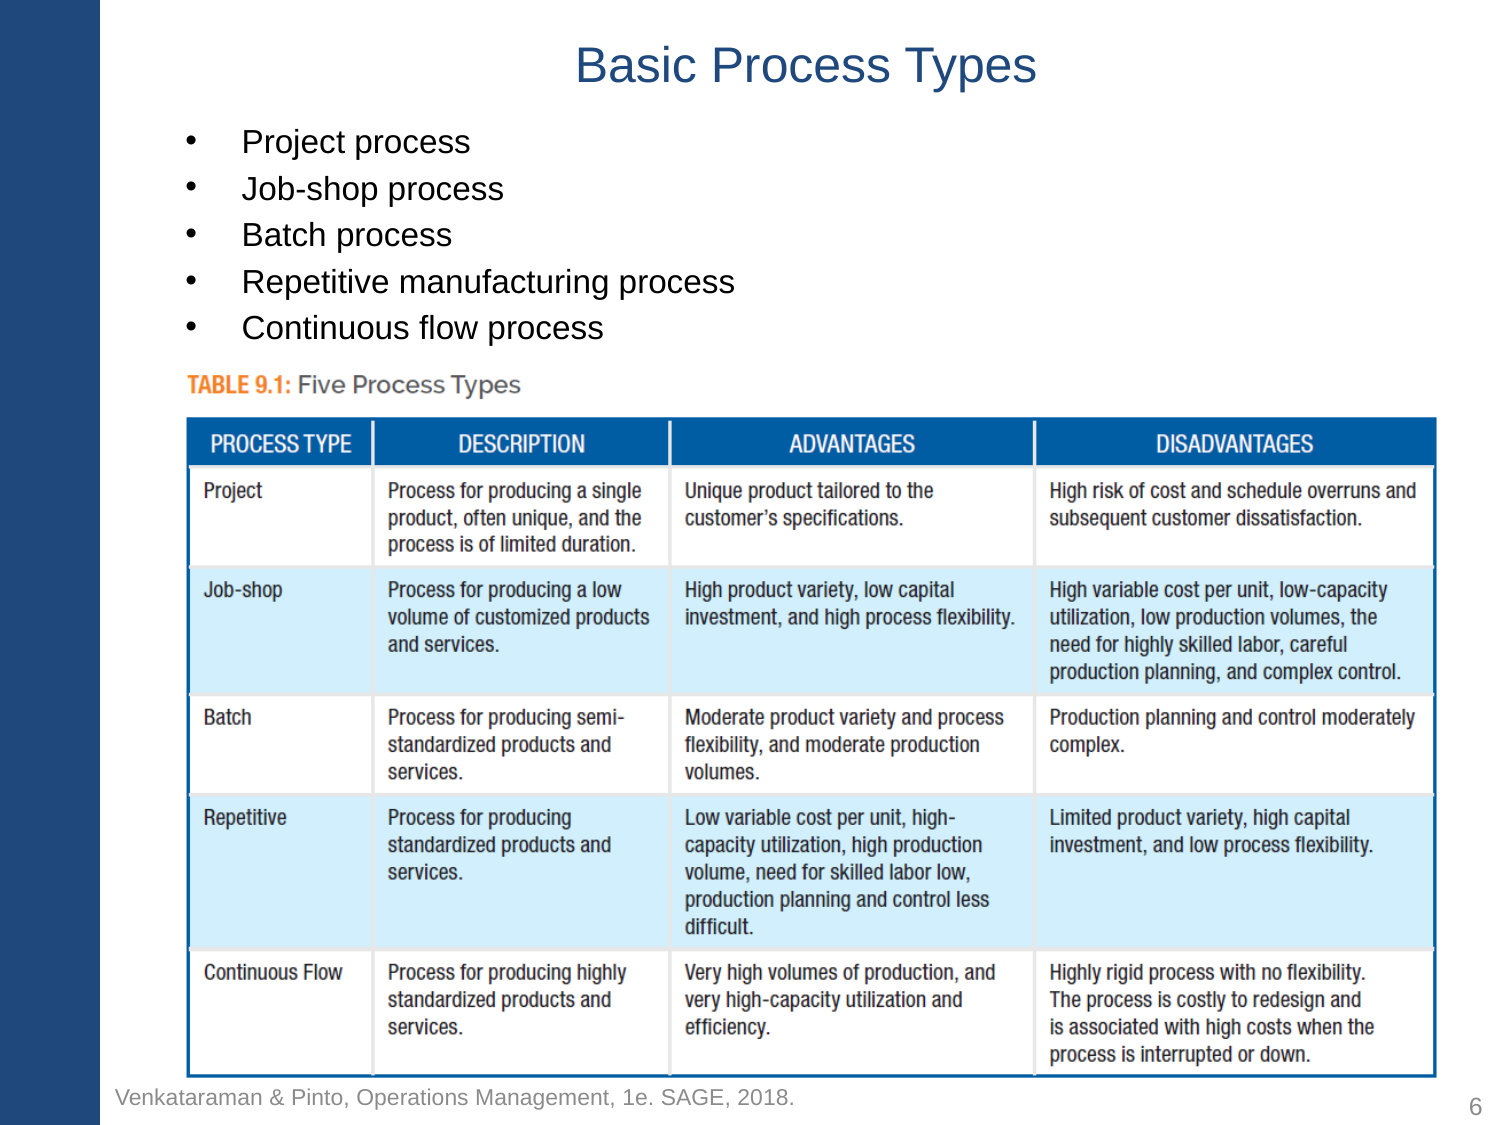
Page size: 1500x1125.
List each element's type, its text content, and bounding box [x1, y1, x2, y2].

title Basic Process Types [174, 0, 1438, 125]
footer Venkataraman & Pinto, Operations Management, 1e. SAGE, 2018. [99, 1074, 1250, 1125]
slide_number 6 [1422, 1084, 1498, 1125]
picture [174, 349, 1463, 1088]
list Project process Job-shop process Batch process Repetitive manufacturing process Continuous flow process [170, 112, 1433, 352]
